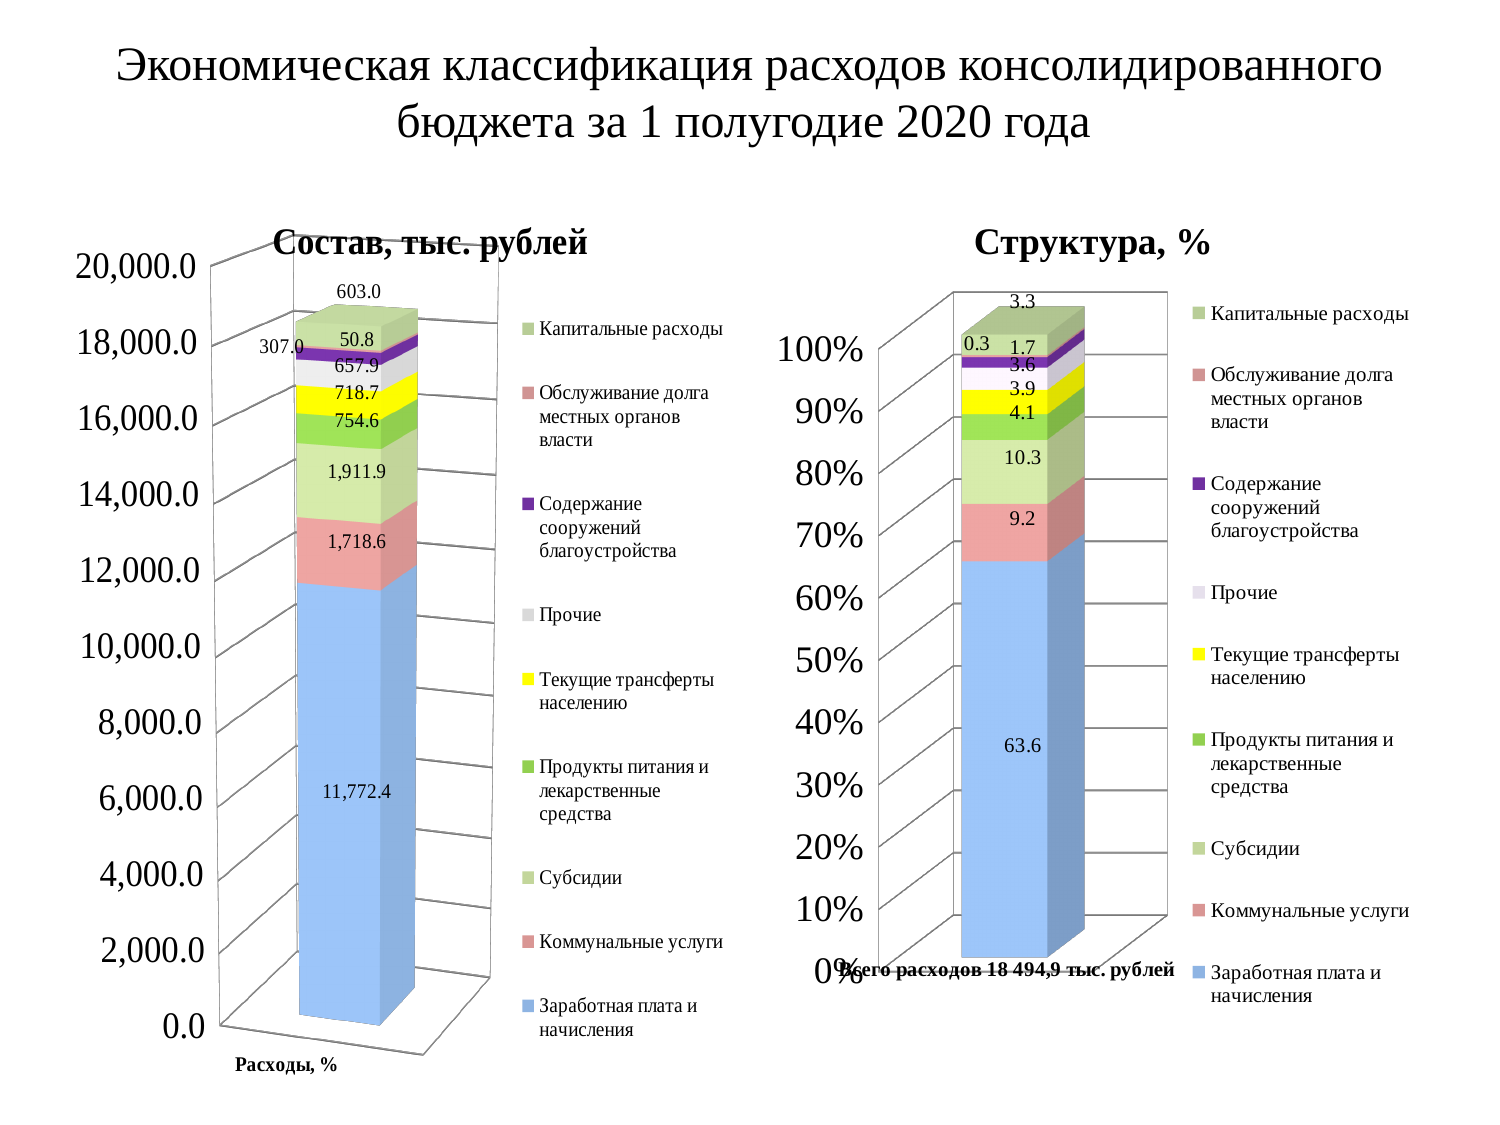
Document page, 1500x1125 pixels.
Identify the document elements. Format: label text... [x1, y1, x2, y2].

chart [761, 184, 1426, 1071]
title Экономическая классификация расходов консолидированного бюджета за 1 полугодие 2020 года [75, 19, 1425, 161]
chart [74, 184, 738, 1083]
